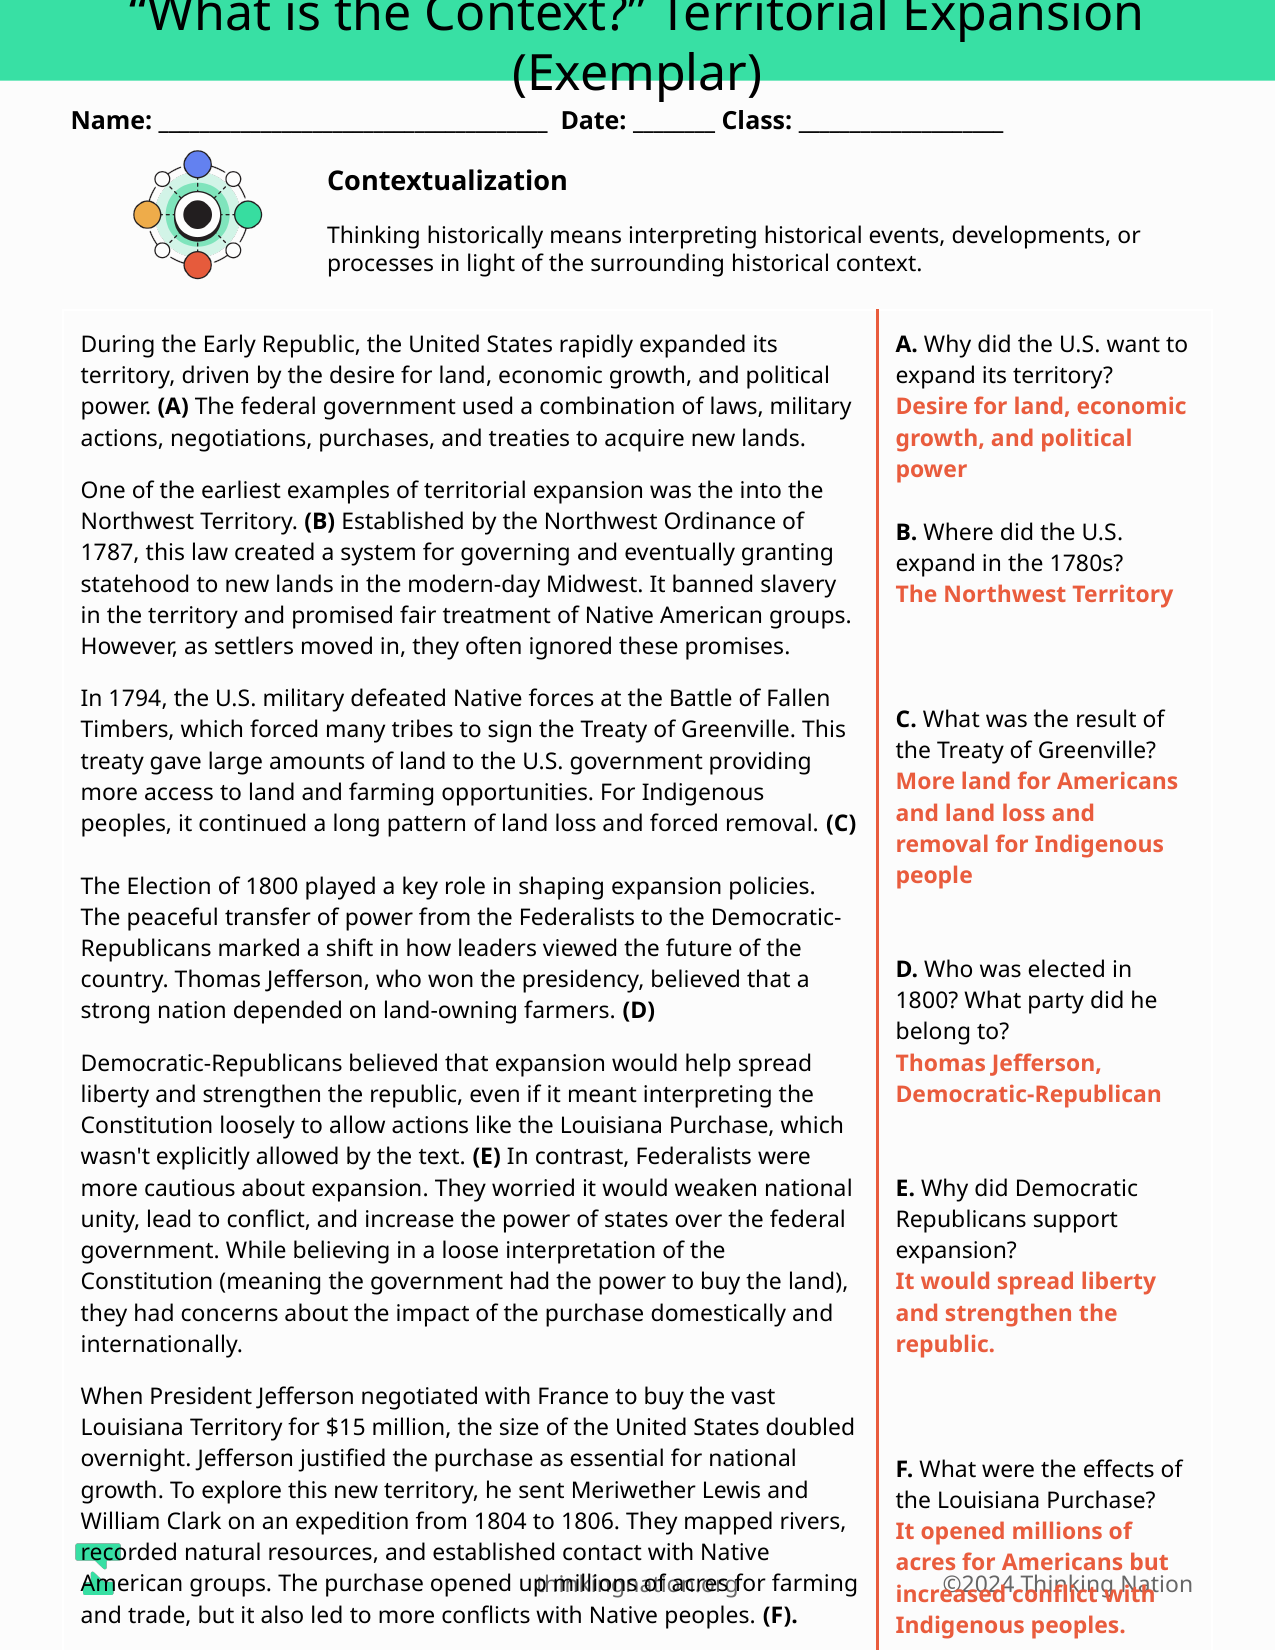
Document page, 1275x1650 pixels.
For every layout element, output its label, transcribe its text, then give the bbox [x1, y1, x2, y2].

picture [113, 130, 282, 299]
text_box Name: ______________________________________ Date: ________ Class: ____________________ [55, 89, 1223, 149]
text_box “What is the Context?” Territorial Expansion (Exemplar) [0, 0, 1275, 81]
picture [62, 1533, 134, 1605]
table_header A. Why did the U.S. want to expand its territory? Desire for land, economic growth, and political power B. Where did the U.S. expand in the 1780s? The Northwest Territory C. What was the result of the Treaty of Greenville? More land for Americans and land loss and removal for Indigenous people D. Who was elected in 1800? What party did he belong to? Thomas Jefferson, Democratic-Republican E. Why did Democratic Republicans support expansion? It would spread liberty and strengthen the republic. F. What were the effects of the Louisiana Purchase? It opened millions of acres for Americans but increased conflict with Indigenous peoples. [879, 311, 1211, 1650]
text_box Contextualization Thinking historically means interpreting historical events, developments, or processes in light of the surrounding historical context. [308, 144, 1201, 291]
table_header During the Early Republic, the United States rapidly expanded its territory, driven by the desire for land, economic growth, and political power. (A) The federal government used a combination of laws, military actions, negotiations, purchases, and treaties to acquire new lands. One of the earliest examples of territorial expansion was the into the Northwest Territory. (B) Established by the Northwest Ordinance of 1787, this law created a system for governing and eventually granting statehood to new lands in the modern-day Midwest. It banned slavery in the territory and promised fair treatment of Native American groups. However, as settlers moved in, they often ignored these promises. In 1794, the U.S. military defeated Native forces at the Battle of Fallen Timbers, which forced many tribes to sign the Treaty of Greenville. This treaty gave large amounts of land to the U.S. government providing more access to land and farming opportunities. For Indigenous peoples, it continued a long pattern of land loss and forced removal. (C) The Election of 1800 played a key role in shaping expansion policies. The peaceful transfer of power from the Federalists to the Democratic-Republicans marked a shift in how leaders viewed the future of the country. Thomas Jefferson, who won the presidency, believed that a strong nation depended on land-owning farmers. (D) Democratic-Republicans believed that expansion would help spread liberty and strengthen the republic, even if it meant interpreting the Constitution loosely to allow actions like the Louisiana Purchase, which wasn't explicitly allowed by the text. (E) In contrast, Federalists were more cautious about expansion. They worried it would weaken national unity, lead to conflict, and increase the power of states over the federal government. While believing in a loose interpretation of the Constitution (meaning the government had the power to buy the land), they had concerns about the impact of the purchase domestically and internationally. When President Jefferson negotiated with France to buy the vast Louisiana Territory for $15 million, the size of the United States doubled overnight. Jefferson justified the purchase as essential for national growth. To explore this new territory, he sent Meriwether Lewis and William Clark on an expedition from 1804 to 1806. They mapped rivers, recorded natural resources, and established contact with Native American groups. The purchase opened up millions of acres for farming and trade, but it also led to more conflicts with Native peoples. (F). [64, 311, 876, 1650]
